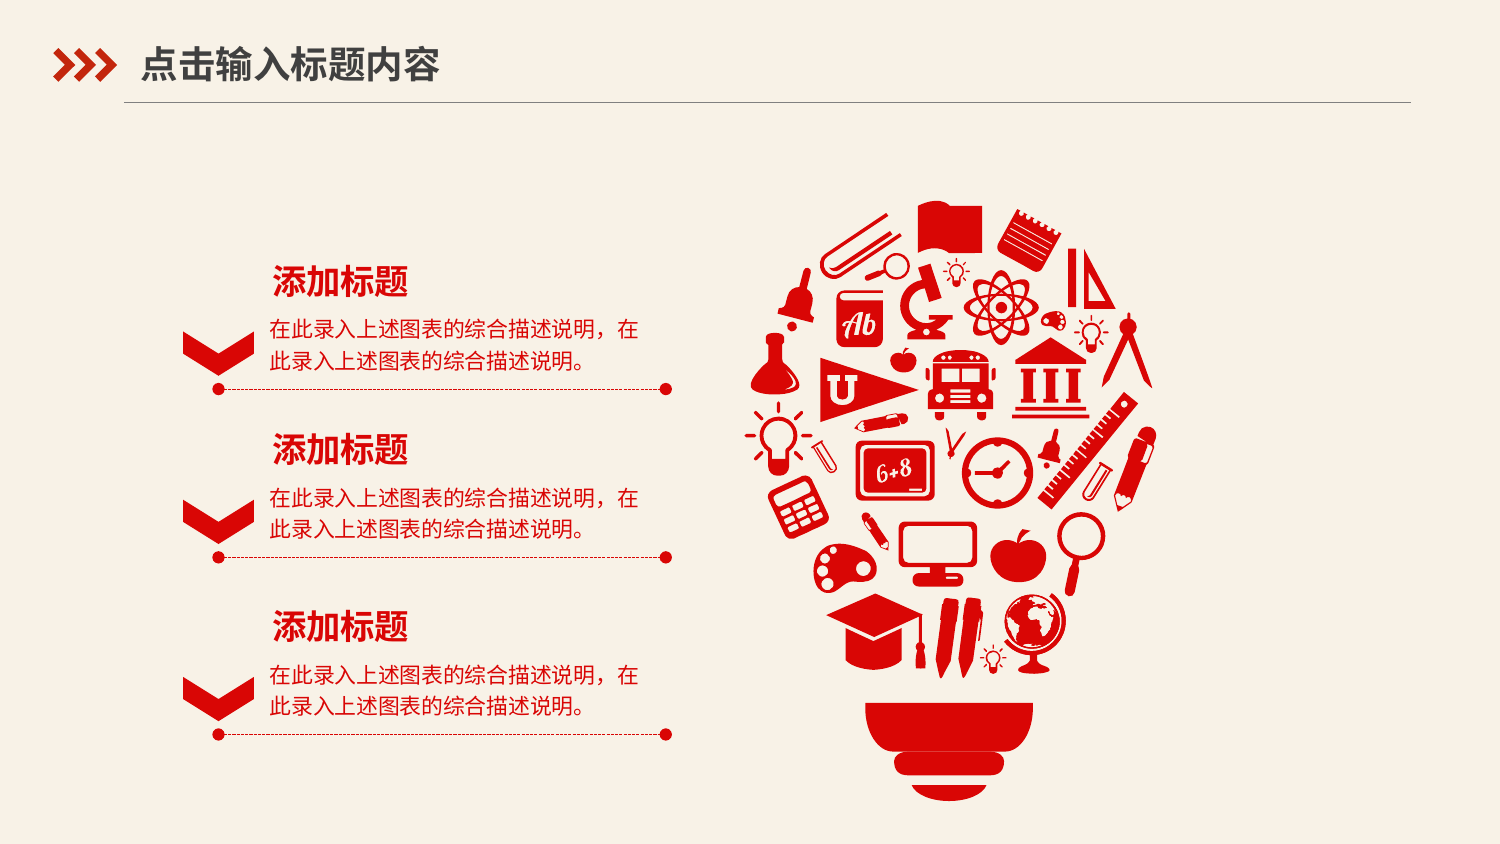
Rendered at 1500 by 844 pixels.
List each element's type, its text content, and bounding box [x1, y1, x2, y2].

text_box [898, 521, 978, 587]
text_box [938, 671, 945, 679]
text_box [182, 497, 255, 546]
text_box 在此录入上述图表的综合描述说明，在此录入上述图表的综合描述说明。 [258, 305, 666, 380]
text_box [988, 321, 993, 329]
text_box [974, 459, 1011, 479]
text_box [1043, 368, 1059, 373]
text_box 添加标题 [260, 422, 421, 473]
text_box [980, 293, 995, 299]
text_box [182, 675, 255, 723]
text_box [1015, 337, 1087, 361]
text_box [854, 413, 909, 433]
text_box [977, 412, 987, 421]
text_box [759, 416, 798, 476]
text_box [1008, 316, 1022, 322]
text_box [829, 230, 893, 272]
text_box [1068, 248, 1077, 308]
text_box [1003, 593, 1066, 674]
text_box [979, 644, 1003, 674]
text_box [943, 598, 959, 606]
text_box [972, 308, 1001, 336]
text_box [1025, 297, 1039, 318]
text_box [995, 301, 1008, 314]
text_box [767, 475, 829, 539]
text_box [861, 512, 889, 551]
text_box [1066, 368, 1081, 373]
text_box [1127, 312, 1131, 322]
text_box [1002, 308, 1018, 324]
text_box [1043, 462, 1050, 469]
text_box [961, 671, 967, 678]
text_box [776, 401, 781, 414]
text_box 在此录入上述图表的综合描述说明，在此录入上述图表的综合描述说明。 [258, 473, 666, 548]
text_box [819, 212, 902, 279]
text_box [958, 620, 979, 673]
text_box [881, 268, 887, 275]
text_box [1010, 321, 1015, 329]
text_box [1043, 398, 1059, 403]
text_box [826, 593, 927, 670]
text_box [52, 47, 118, 82]
text_box [1023, 373, 1034, 402]
text_box [1057, 512, 1106, 561]
text_box [910, 784, 988, 803]
text_box [794, 410, 803, 421]
text_box [816, 447, 834, 471]
text_box [800, 433, 813, 438]
text_box [962, 603, 982, 622]
text_box [894, 753, 1005, 776]
text_box [1037, 391, 1139, 510]
text_box [753, 451, 764, 461]
text_box [836, 290, 883, 348]
text_box [787, 321, 797, 332]
text_box [940, 604, 959, 623]
text_box [1101, 331, 1131, 388]
text_box [1084, 248, 1116, 309]
text_box [744, 433, 757, 438]
text_box [900, 263, 953, 340]
text_box [927, 363, 994, 410]
text_box [1012, 414, 1090, 419]
text_box [1087, 469, 1108, 498]
text_box [917, 200, 983, 254]
text_box [1082, 465, 1111, 501]
text_box [945, 427, 952, 452]
text_box [855, 440, 935, 501]
text_box [1079, 314, 1104, 353]
text_box [813, 443, 837, 474]
text_box [753, 410, 764, 421]
text_box [1045, 373, 1056, 402]
text_box [883, 252, 910, 280]
text_box [1099, 461, 1113, 472]
text_box [1119, 318, 1137, 334]
text_box [1020, 398, 1036, 403]
text_box [1068, 373, 1079, 402]
text_box [902, 347, 910, 357]
text_box [811, 440, 824, 449]
text_box [947, 450, 955, 457]
text_box [794, 451, 803, 461]
text_box [925, 367, 930, 381]
text_box [980, 316, 995, 322]
text_box [988, 286, 993, 294]
text_box 添加标题 [260, 599, 421, 650]
text_box [991, 270, 1012, 283]
text_box [1037, 428, 1061, 464]
text_box [946, 257, 966, 288]
text_box [182, 329, 255, 377]
text_box [961, 437, 1034, 509]
text_box [777, 267, 815, 323]
text_box [890, 352, 917, 373]
text_box [864, 270, 882, 281]
text_box [932, 350, 989, 362]
text_box [950, 431, 967, 453]
text_box 点击输入标题内容 [140, 32, 491, 95]
text_box 在此录入上述图表的综合描述说明，在此录入上述图表的综合描述说明。 [258, 650, 666, 725]
text_box [972, 279, 1030, 336]
text_box [1040, 311, 1066, 331]
text_box [1071, 556, 1081, 566]
text_box [1064, 564, 1080, 597]
text_box [1002, 279, 1030, 307]
text_box [965, 597, 981, 605]
text_box [1113, 426, 1157, 512]
text_box [1128, 331, 1153, 389]
text_box [813, 543, 877, 593]
text_box [963, 297, 977, 318]
text_box [978, 608, 984, 642]
text_box [991, 367, 996, 381]
text_box [750, 332, 800, 395]
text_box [990, 529, 1047, 583]
text_box [985, 291, 1001, 307]
text_box [1020, 368, 1036, 373]
text_box [991, 331, 1012, 346]
text_box [935, 620, 956, 672]
text_box 添加标题 [260, 254, 421, 305]
text_box [1008, 293, 1022, 299]
text_box [997, 209, 1062, 272]
text_box [820, 357, 919, 423]
text_box [1010, 286, 1015, 294]
text_box [864, 701, 1034, 753]
text_box [1015, 406, 1087, 411]
text_box [934, 412, 945, 421]
